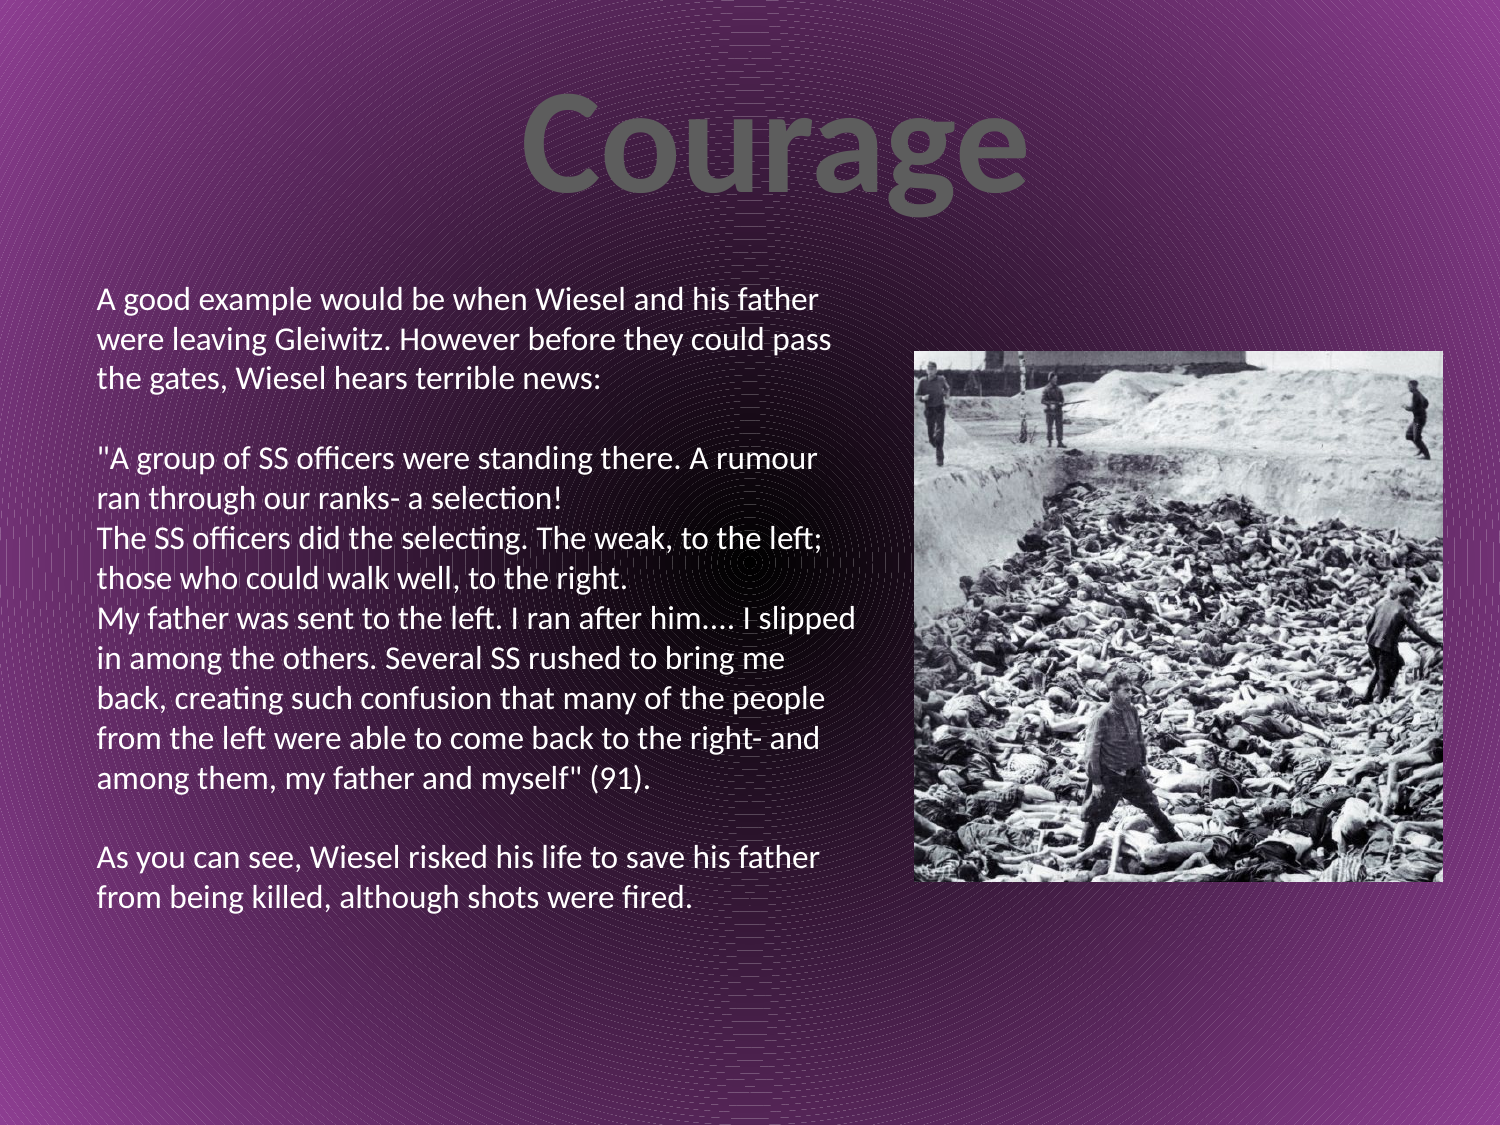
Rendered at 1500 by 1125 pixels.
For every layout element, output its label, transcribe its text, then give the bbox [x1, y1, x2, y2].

text_box Courage [506, 35, 1047, 230]
text_box A good example would be when Wiesel and his father were leaving Gleiwitz. However before they could pass the gates, Wiesel hears terrible news: "A group of SS officers were standing there. A rumour ran through our ranks- a selection! The SS officers did the selecting. The weak, to the left; those who could walk well, to the right. My father was sent to the left. I ran after him.... I slipped in among the others. Several SS rushed to bring me back, creating such confusion that many of the people from the left were able to come back to the right- and among them, my father and myself" (91). As you can see, Wiesel risked his life to save his father from being killed, although shots were fired. [81, 269, 879, 923]
picture [913, 351, 1443, 883]
